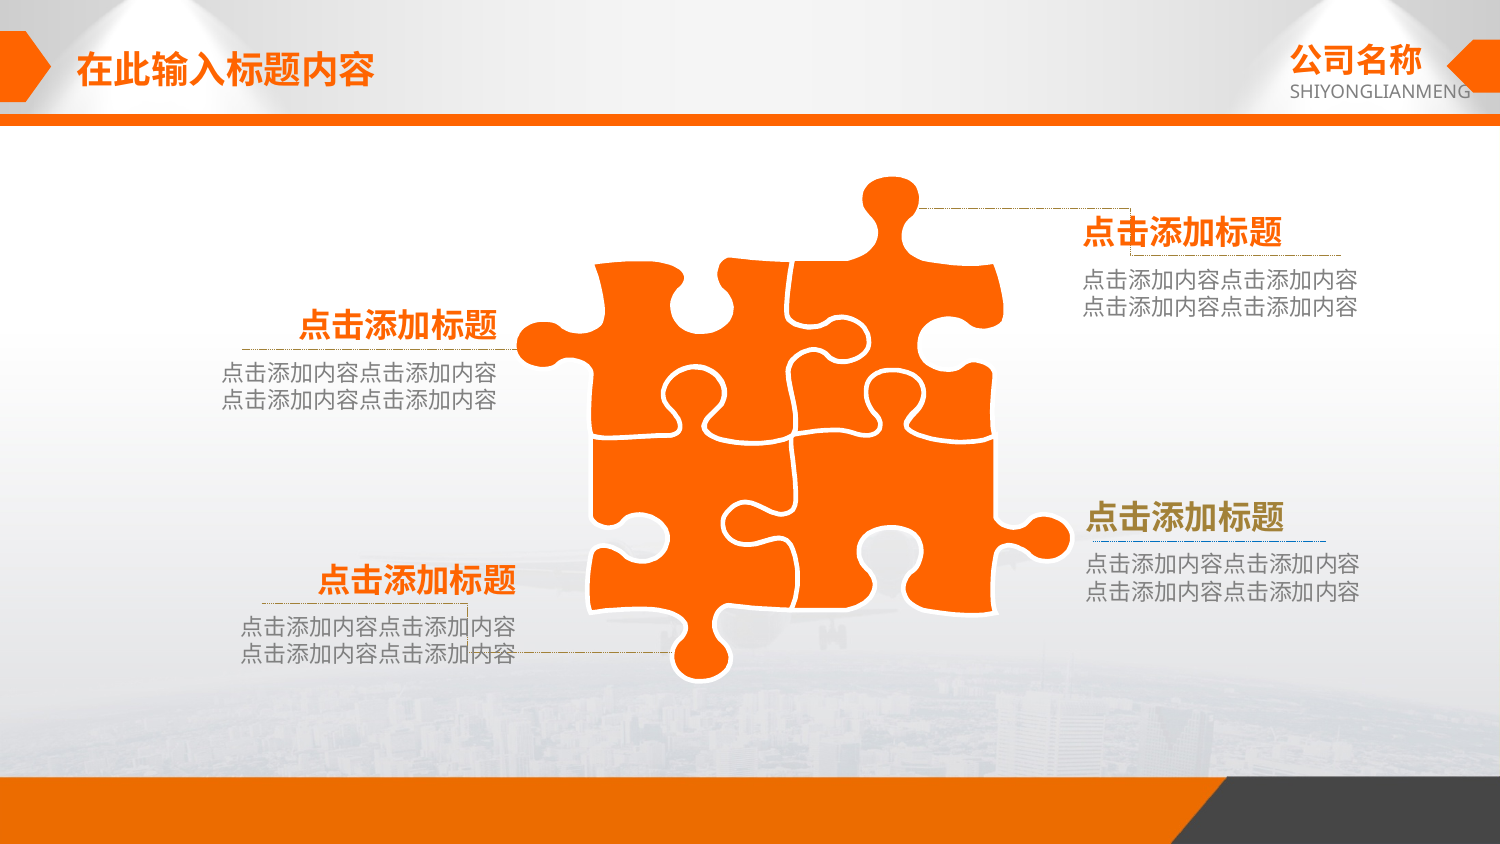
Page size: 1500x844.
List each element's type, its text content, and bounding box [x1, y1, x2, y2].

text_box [1294, 31, 1500, 111]
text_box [194, 555, 673, 682]
text_box [522, 255, 869, 444]
text_box [590, 367, 798, 682]
text_box 在此输入标题内容 [61, 38, 392, 98]
picture [0, 126, 1500, 844]
text_box [787, 174, 995, 442]
picture [0, 0, 1500, 114]
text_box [918, 206, 1406, 334]
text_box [175, 300, 517, 427]
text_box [1070, 491, 1408, 619]
text_box [723, 370, 1065, 616]
